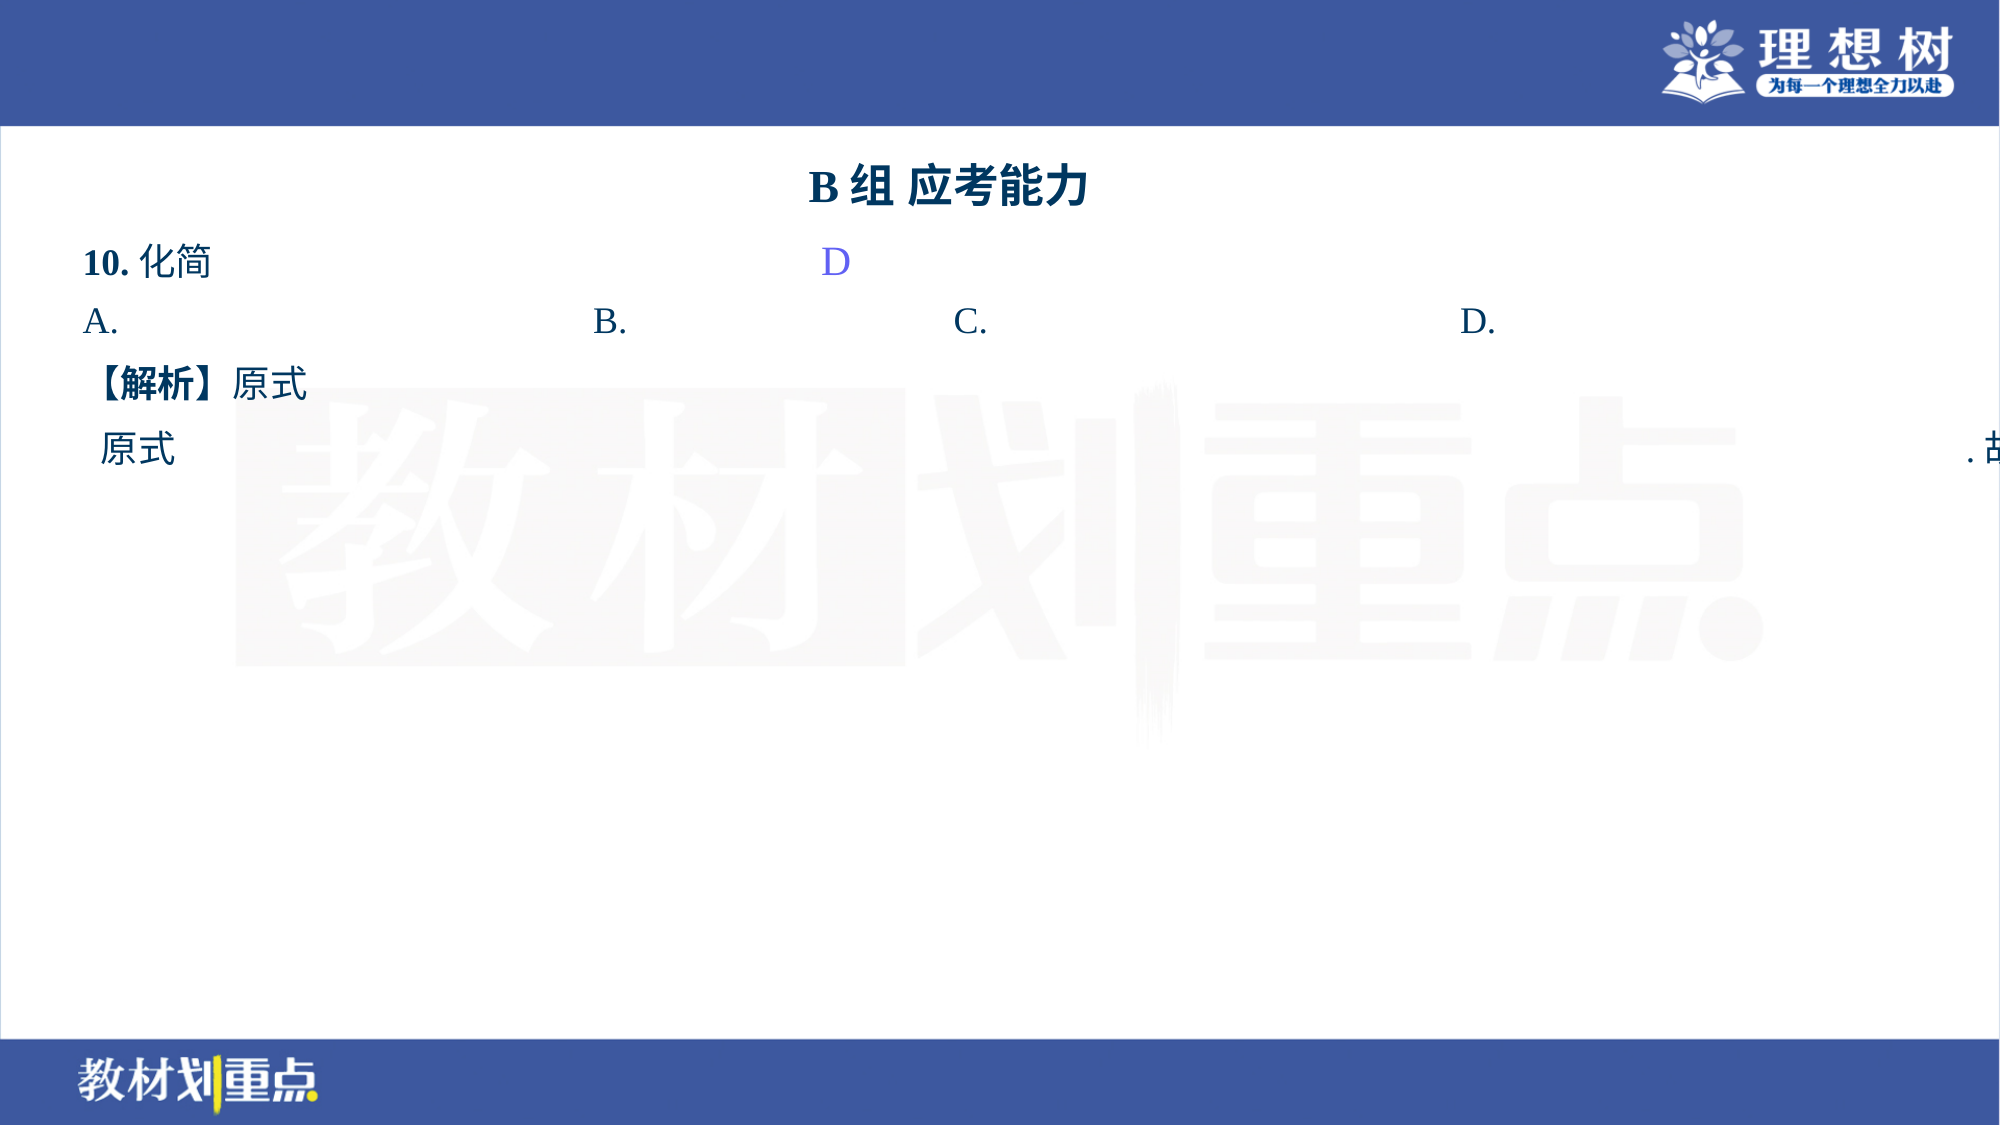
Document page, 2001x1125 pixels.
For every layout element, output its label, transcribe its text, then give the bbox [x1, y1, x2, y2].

text_box B组 应考能力 [82, 129, 1817, 270]
picture [1990, 450, 1998, 458]
picture [0, 0, 2000, 1125]
text_box D [805, 231, 867, 282]
